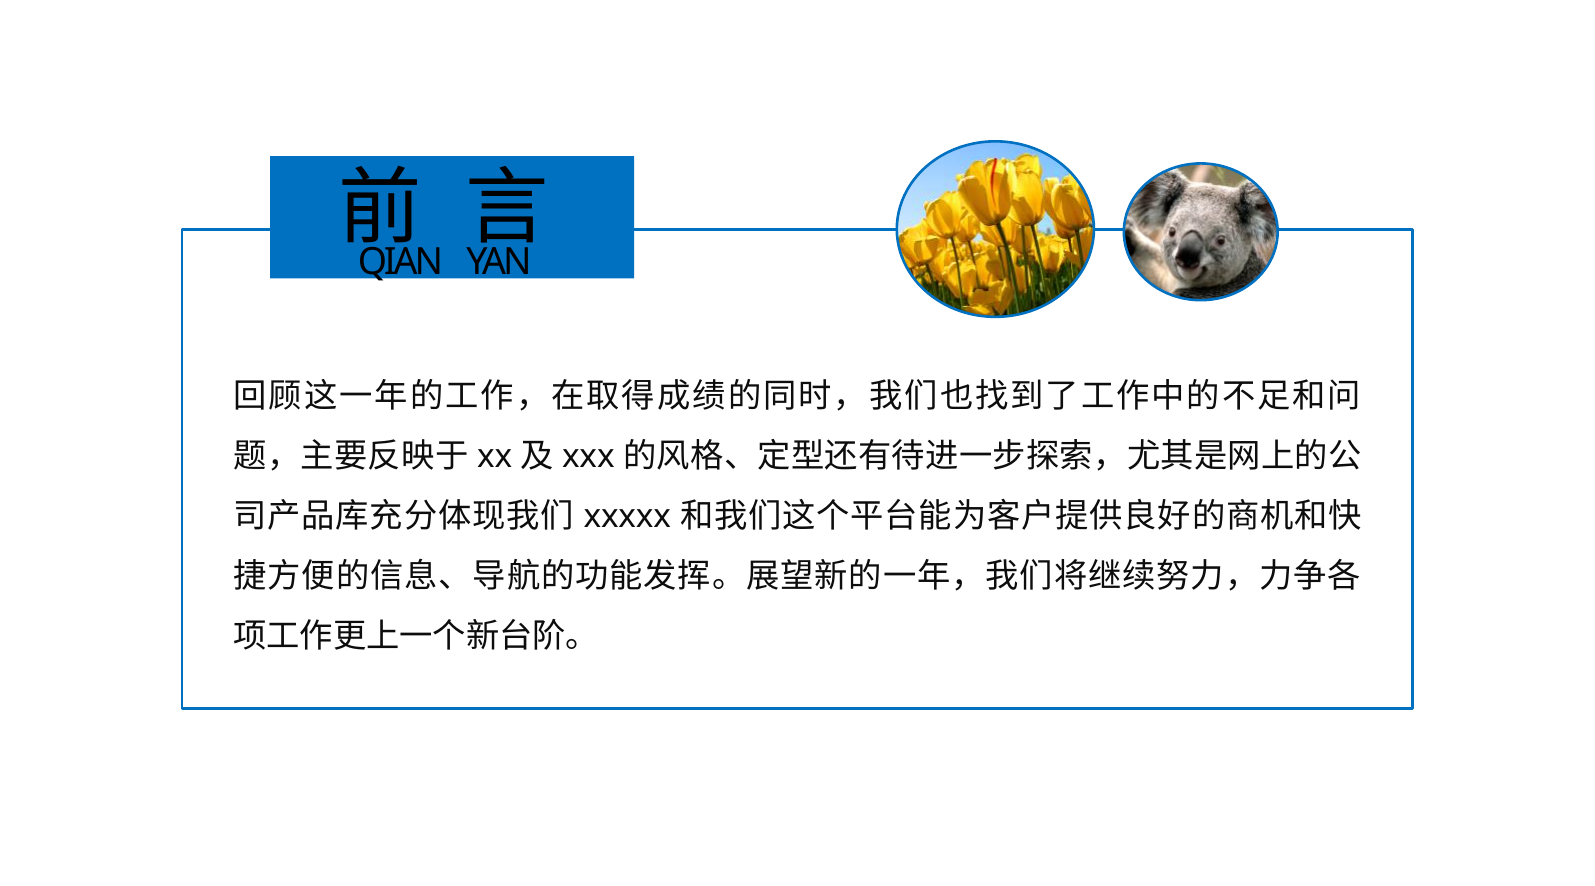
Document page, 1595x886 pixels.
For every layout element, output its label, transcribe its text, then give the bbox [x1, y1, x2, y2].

text_box [547, 156, 635, 279]
text_box [270, 156, 343, 279]
text_box [181, 229, 1413, 709]
text_box [1121, 161, 1280, 303]
text_box 前 言 [324, 145, 564, 261]
text_box [894, 139, 1097, 319]
text_box QIAN YAN [343, 229, 547, 289]
text_box 回顾这一年的工作，在取得成绩的同时，我们也找到了工作中的不足和问题，主要反映于xx及xxx的风格、定型还有待进一步探索，尤其是网上的公司产品库充分体现我们xxxxx和我们这个平台能为客户提供良好的商机和快捷方便的信息、导航的功能发挥。展望新的一年，我们将继续努力，力争各项工作更上一个新台阶。 [218, 346, 1378, 661]
